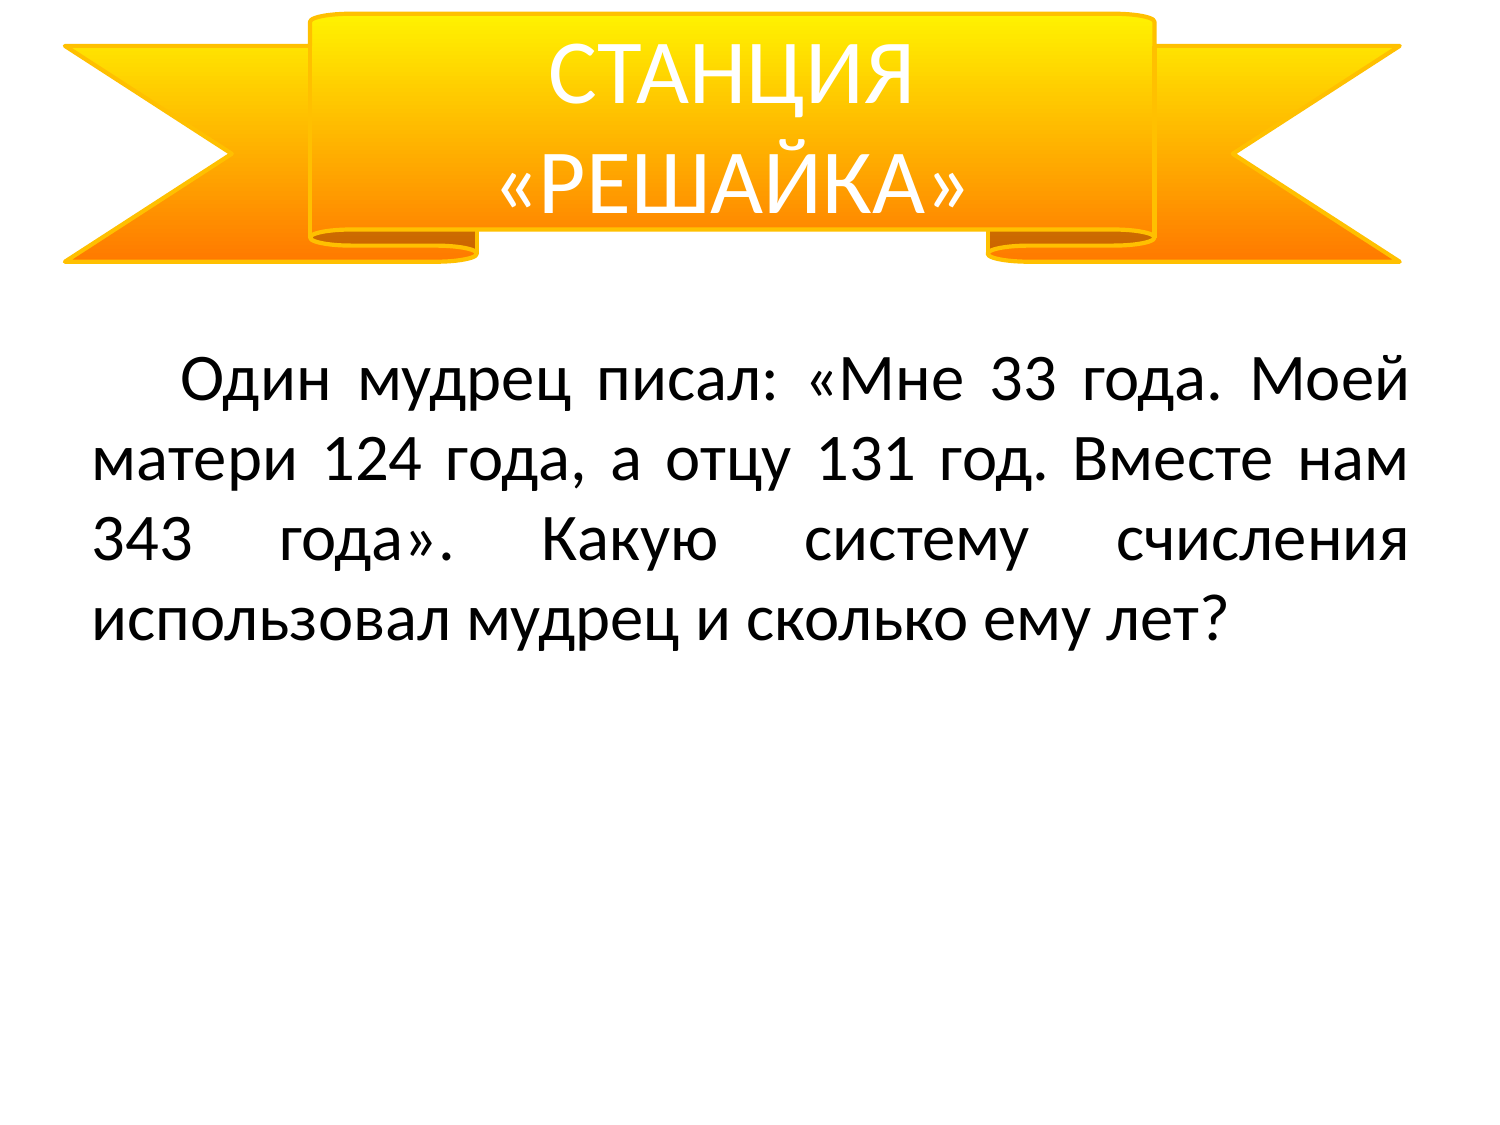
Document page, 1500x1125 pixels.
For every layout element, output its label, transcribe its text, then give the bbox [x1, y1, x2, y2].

text_box СТАНЦИЯ «РЕШАЙКА» [62, 11, 1402, 264]
list Один мудрец писал: «Мне 33 года. Моей матери 124 года, а отцу 131 год. Вместе нам 343 года». Какую систему счисления использовал мудрец и сколько ему лет? [76, 326, 1427, 669]
